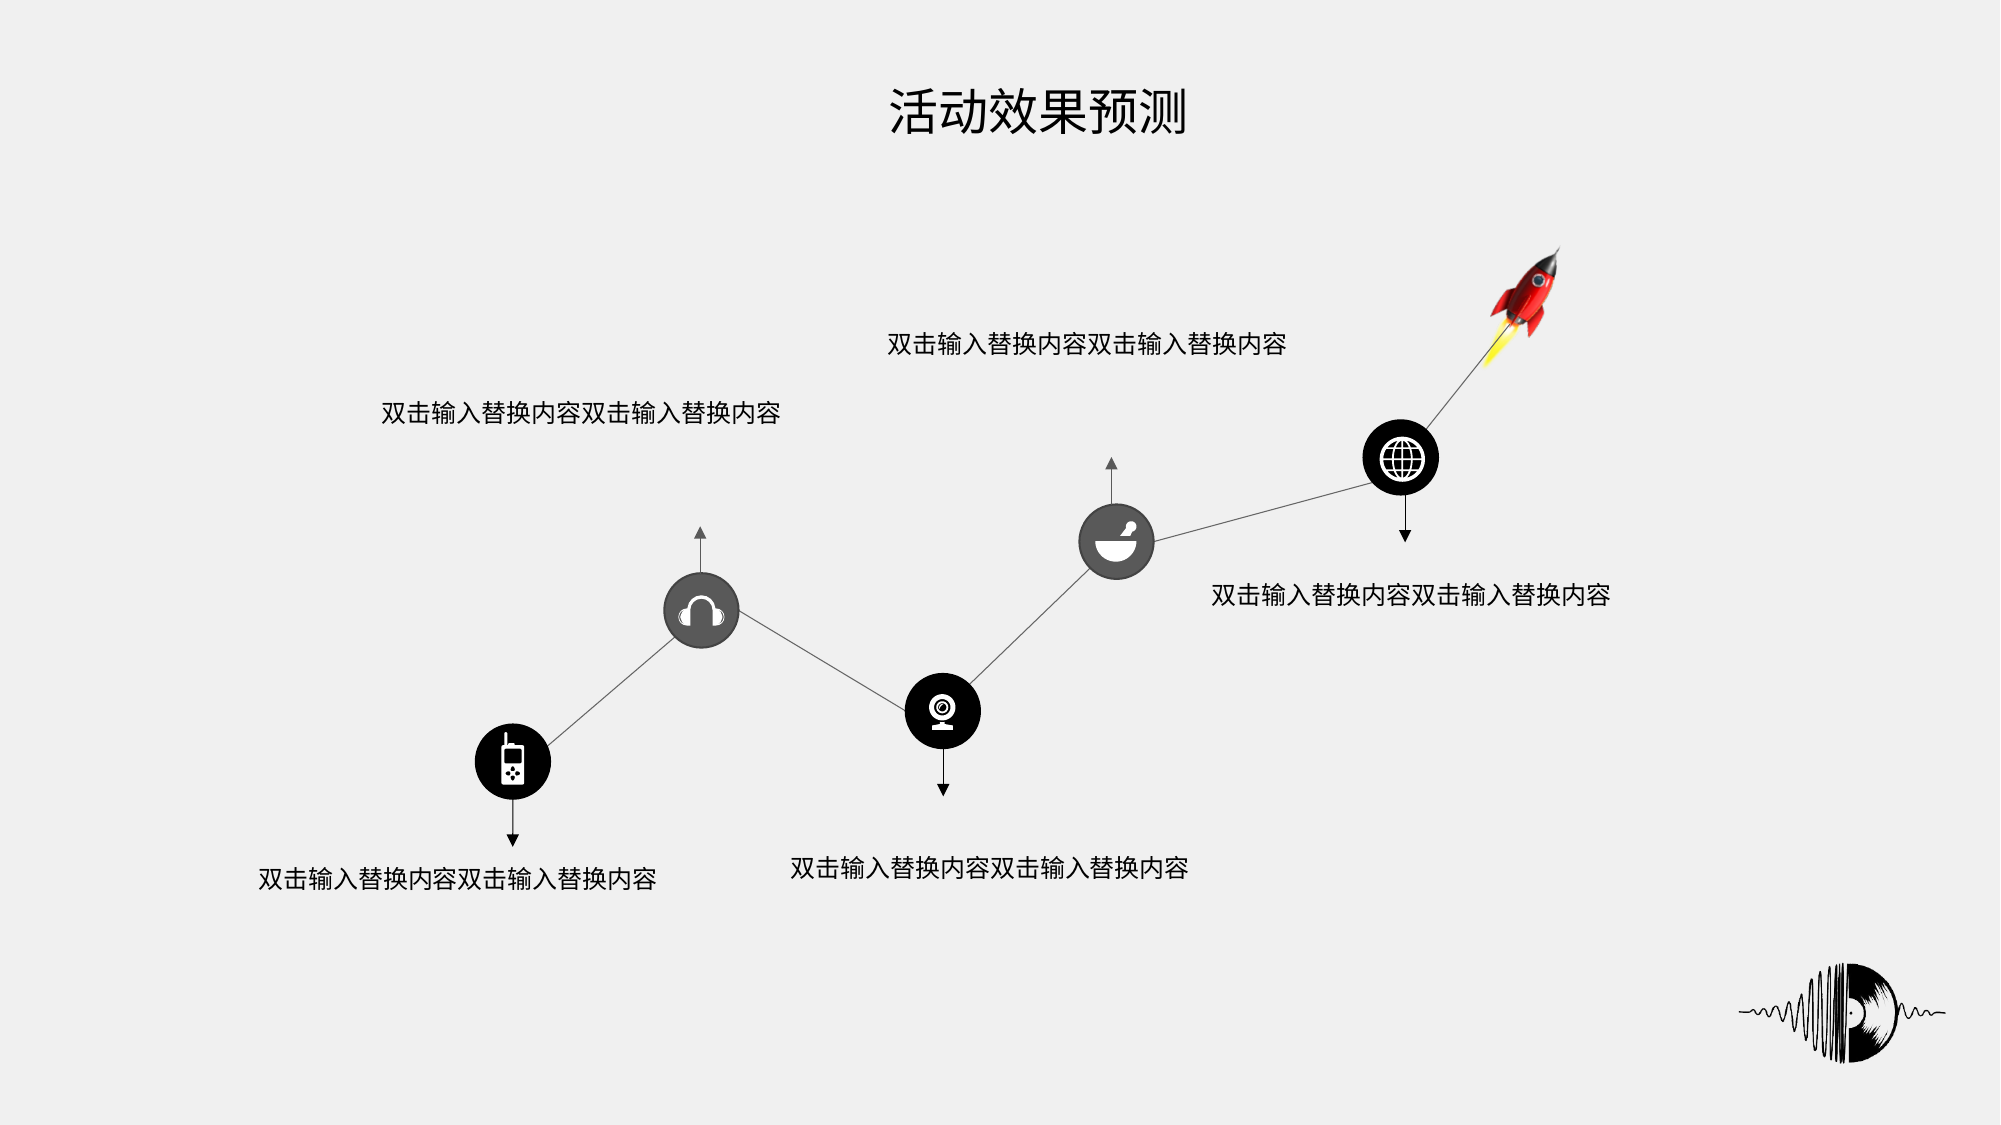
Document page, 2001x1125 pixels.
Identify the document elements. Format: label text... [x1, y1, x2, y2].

text_box 活动效果预测 [873, 72, 1204, 148]
text_box 双击输入替换内容双击输入替换内容 [1196, 570, 1679, 617]
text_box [545, 636, 676, 749]
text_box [905, 673, 980, 797]
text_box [475, 724, 551, 847]
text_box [664, 526, 739, 648]
picture [1485, 238, 1560, 377]
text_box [1079, 456, 1154, 579]
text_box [1154, 481, 1363, 542]
text_box 双击输入替换内容双击输入替换内容 [243, 854, 739, 901]
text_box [738, 610, 906, 712]
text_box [969, 567, 1091, 685]
text_box 双击输入替换内容双击输入替换内容 [775, 844, 1272, 891]
text_box 双击输入替换内容双击输入替换内容 [872, 319, 1359, 366]
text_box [1363, 420, 1438, 543]
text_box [1424, 324, 1510, 431]
text_box 双击输入替换内容双击输入替换内容 [367, 389, 844, 436]
picture [1722, 859, 1963, 1125]
